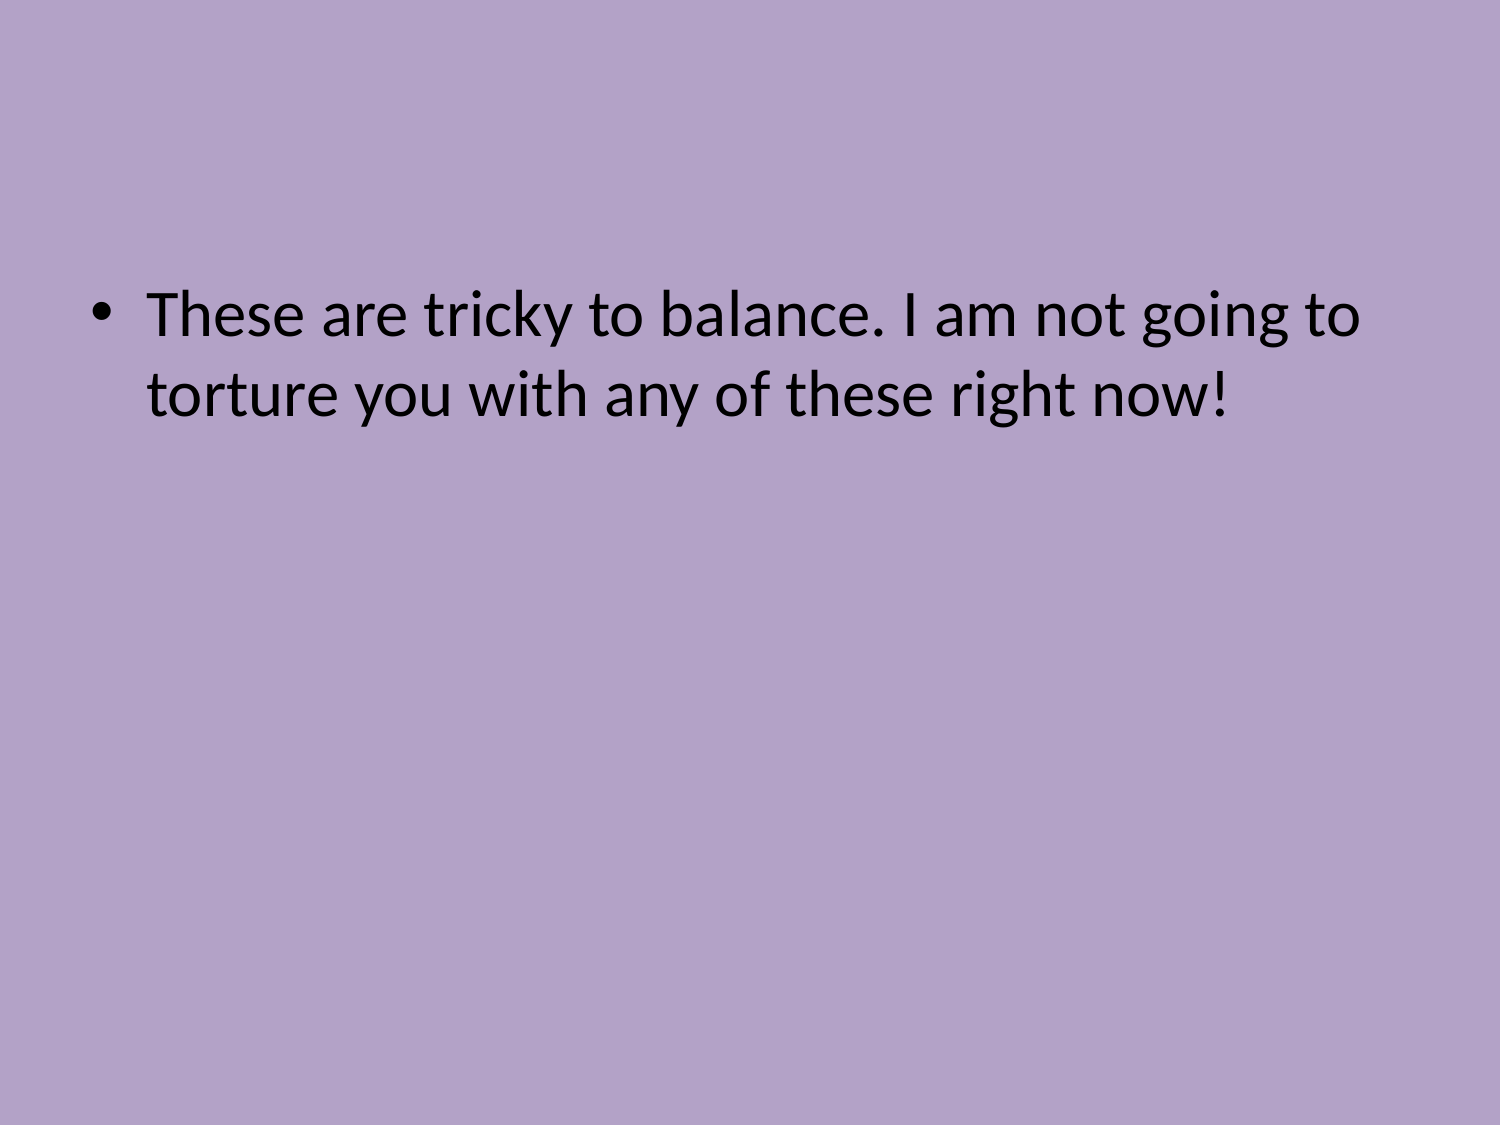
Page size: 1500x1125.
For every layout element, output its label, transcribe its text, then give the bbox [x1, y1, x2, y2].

list These are tricky to balance. I am not going to torture you with any of these right now! [75, 262, 1425, 1005]
